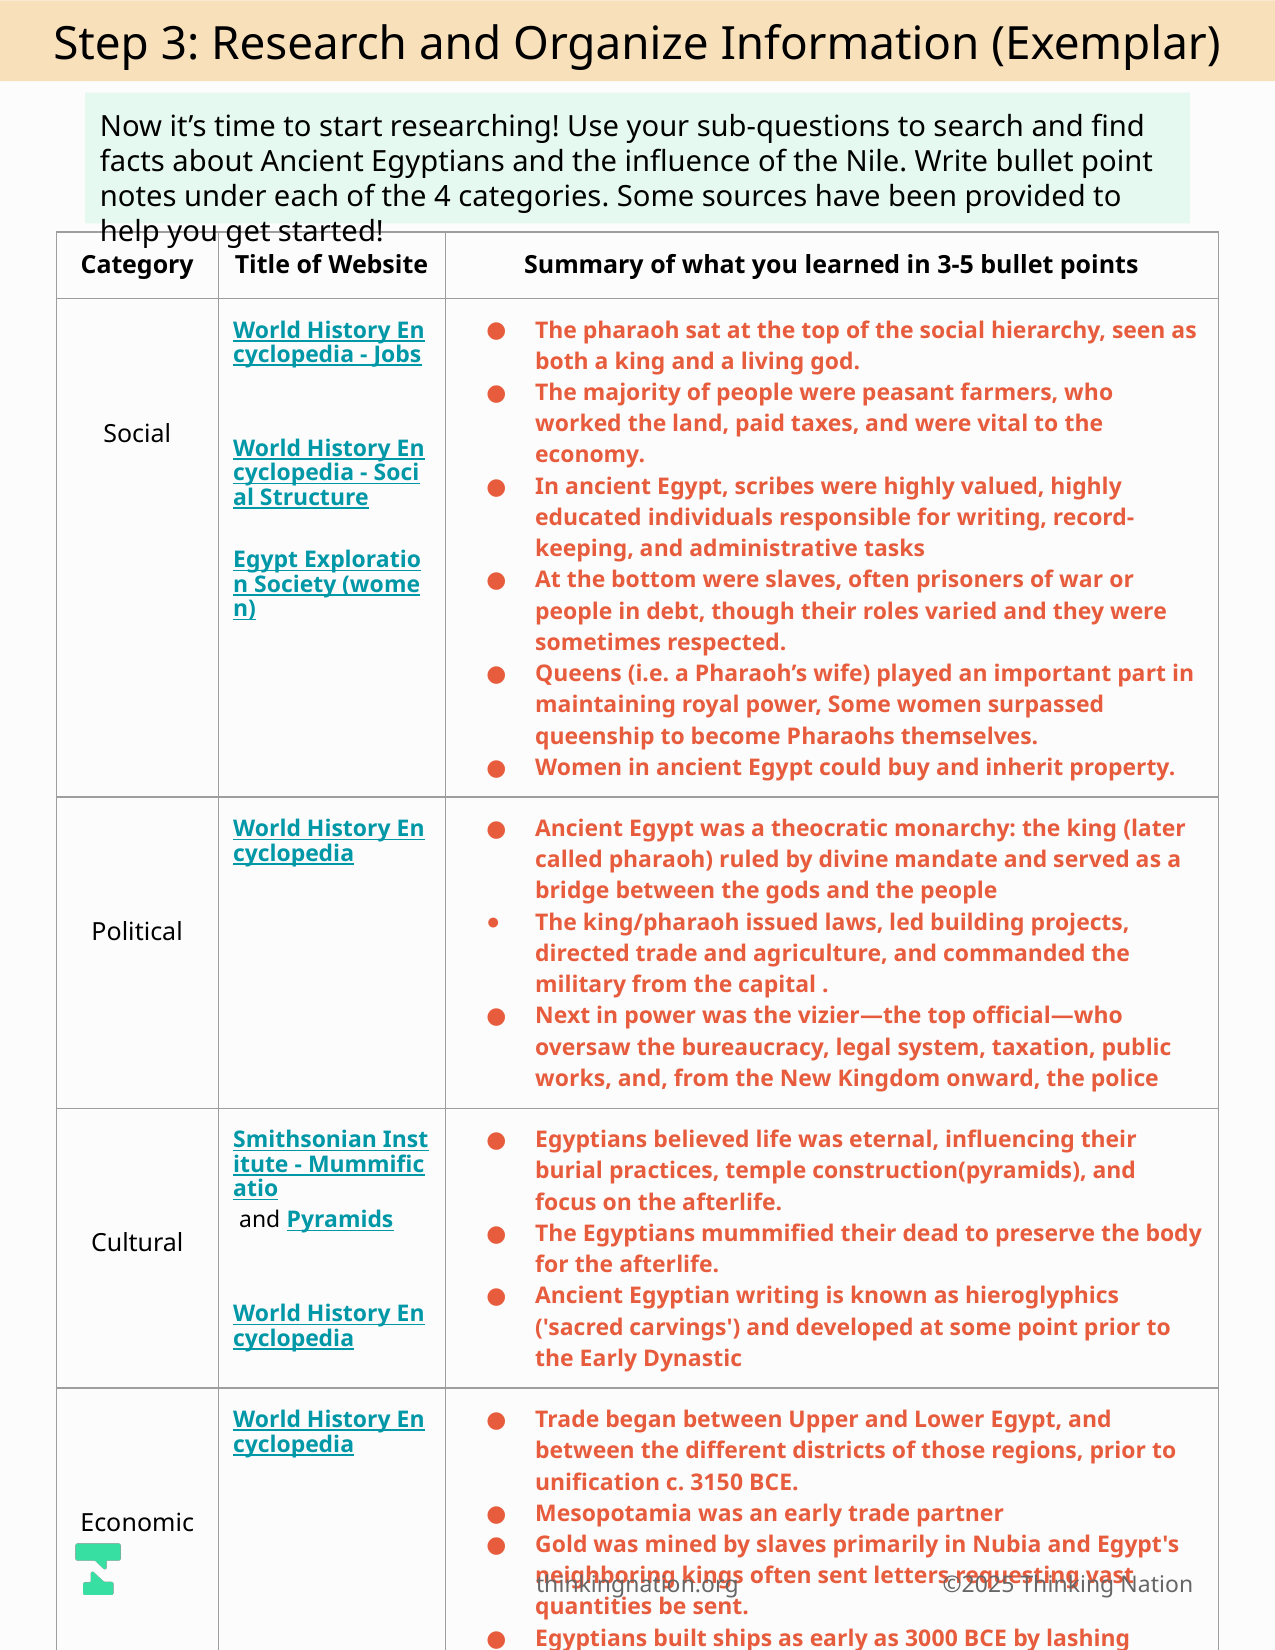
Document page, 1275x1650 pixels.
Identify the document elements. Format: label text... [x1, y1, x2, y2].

table_header Category [57, 233, 218, 298]
table_cell Economic [57, 1389, 218, 1650]
table_header Title of Website [219, 233, 445, 298]
table_cell The pharaoh sat at the top of the social hierarchy, seen as both a king and a living god. The majority of people were peasant farmers, who worked the land, paid taxes, and were vital to the economy. In ancient Egypt, scribes were highly valued, highly educated individuals responsible for writing, record-keeping, and administrative tasks At the bottom were slaves, often prisoners of war or people in debt, though their roles varied and they were sometimes respected. Queens (i.e. a Pharaoh’s wife) played an important part in maintaining royal power, Some women surpassed queenship to become Pharaohs themselves. Women in ancient Egypt could buy and inherit property. [446, 299, 1218, 796]
text_box ©2025 Thinking Nation [907, 1553, 1210, 1605]
table_cell Smithsonian Institute - Mummificatio and Pyramids World History Encyclopedia [219, 1109, 445, 1387]
text_box Step 3: Research and Organize Information (Exemplar) [0, 0, 1275, 82]
table_cell Political [57, 798, 218, 1108]
table_cell Egyptians believed life was eternal, influencing their burial practices, temple construction(pyramids), and focus on the afterlife. The Egyptians mummified their dead to preserve the body for the afterlife. Ancient Egyptian writing is known as hieroglyphics ('sacred carvings') and developed at some point prior to the Early Dynastic [446, 1109, 1218, 1387]
text_box Now it’s time to start researching! Use your sub-questions to search and find facts about Ancient Egyptians and the influence of the Nile. Write bullet point notes under each of the 4 categories. Some sources have been provided to help you get started! [85, 92, 1190, 224]
table_cell Cultural [57, 1109, 218, 1387]
table_cell World History Encyclopedia [219, 798, 445, 1108]
picture [62, 1533, 134, 1605]
table_cell Social [57, 299, 218, 796]
table_cell Ancient Egypt was a theocratic monarchy: the king (later called pharaoh) ruled by divine mandate and served as a bridge between the gods and the people The king/pharaoh issued laws, led building projects, directed trade and agriculture, and commanded the military from the capital . Next in power was the vizier—the top official—who oversaw the bureaucracy, legal system, taxation, public works, and, from the New Kingdom onward, the police [446, 798, 1218, 1108]
table_cell World History Encyclopedia [219, 1389, 445, 1650]
text_box thinkingnation.org [486, 1553, 789, 1605]
table_header Summary of what you learned in 3-5 bullet points [446, 233, 1218, 298]
table_cell World History Encyclopedia - Jobs World History Encyclopedia - Social Structure Egypt Exploration Society (women) [219, 299, 445, 796]
table_cell Trade began between Upper and Lower Egypt, and between the different districts of those regions, prior to unification c. 3150 BCE. Mesopotamia was an early trade partner Gold was mined by slaves primarily in Nubia and Egypt's neighboring kings often sent letters requesting vast quantities be sent. Egyptians built ships as early as 3000 BCE by lashing planks of wood together and stuffing the gaps with reeds. [446, 1389, 1218, 1650]
